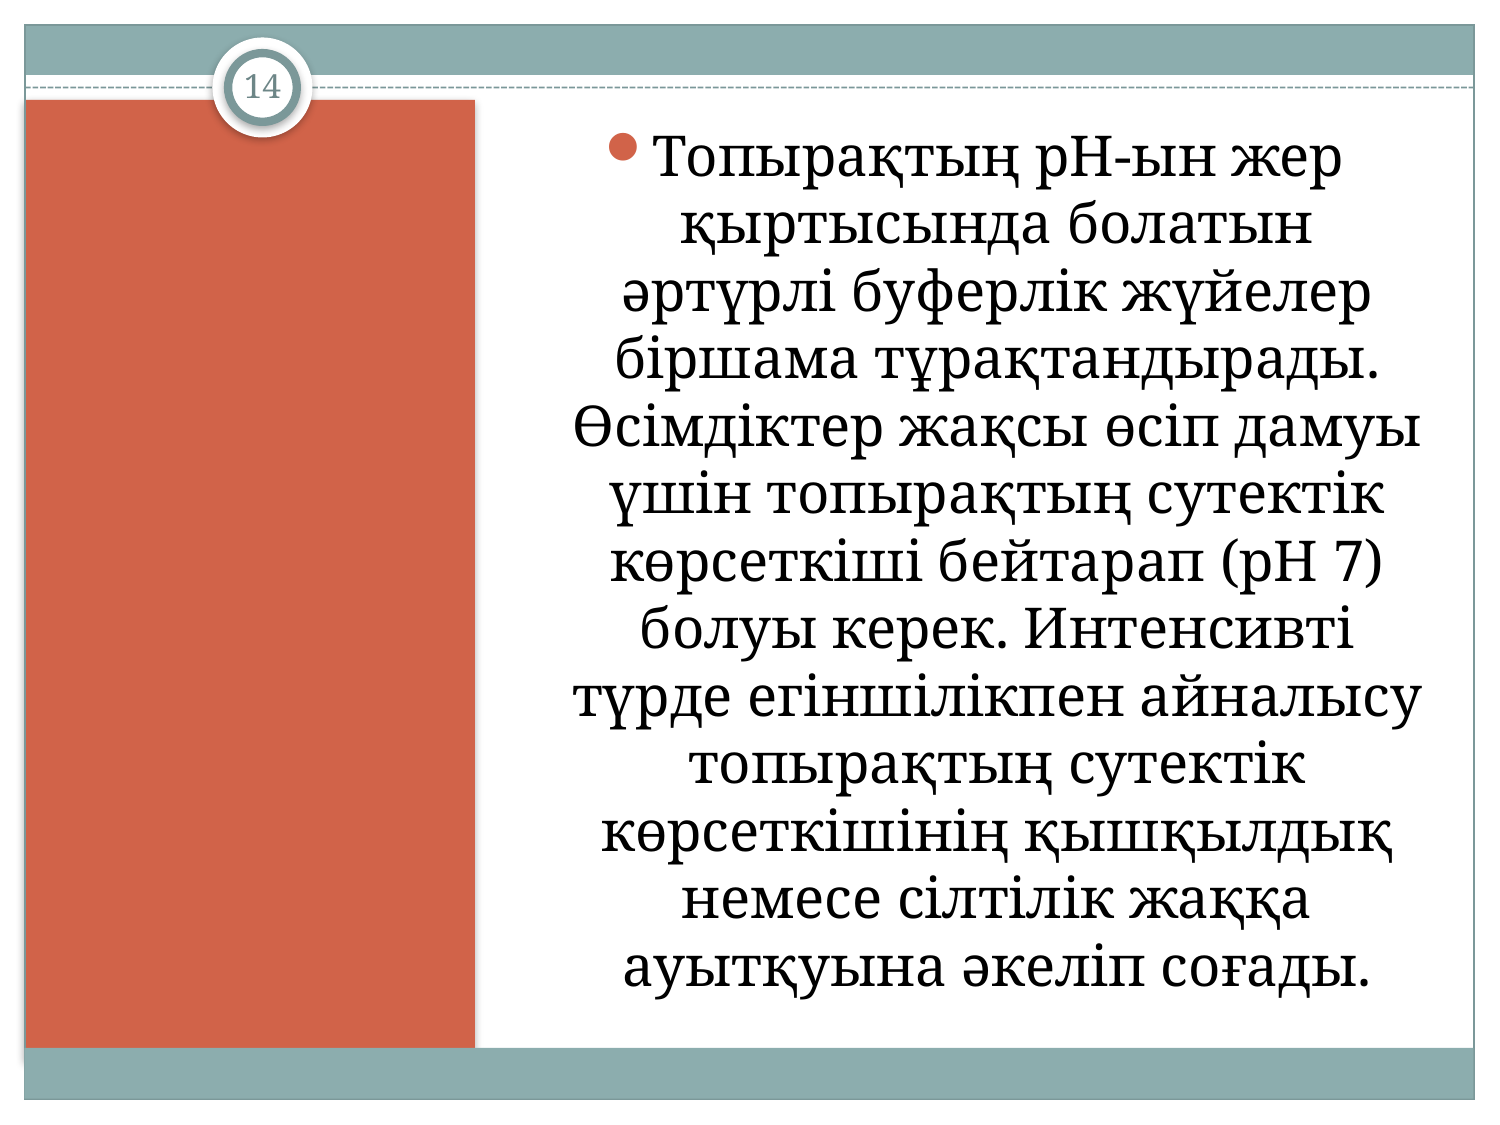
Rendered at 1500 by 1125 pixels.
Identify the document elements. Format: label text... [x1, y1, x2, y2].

slide_number 14 [225, 51, 300, 124]
list Топырақтың рН-ын жер қыртысында болатын әртүрлі буферлік жүйелер біршама тұрақтандырады. Өсімдіктер жақсы өсіп дамуы үшін топырақтың сутектік көрсеткіші бейтарап (рН 7) болуы керек. Интенсивті түрде егіншілікпен айналысу топырақтың сутектік көрсеткішінің қышқылдық немесе сілтілік жаққа ауытқуына әкеліп соғады. [512, 112, 1438, 1001]
